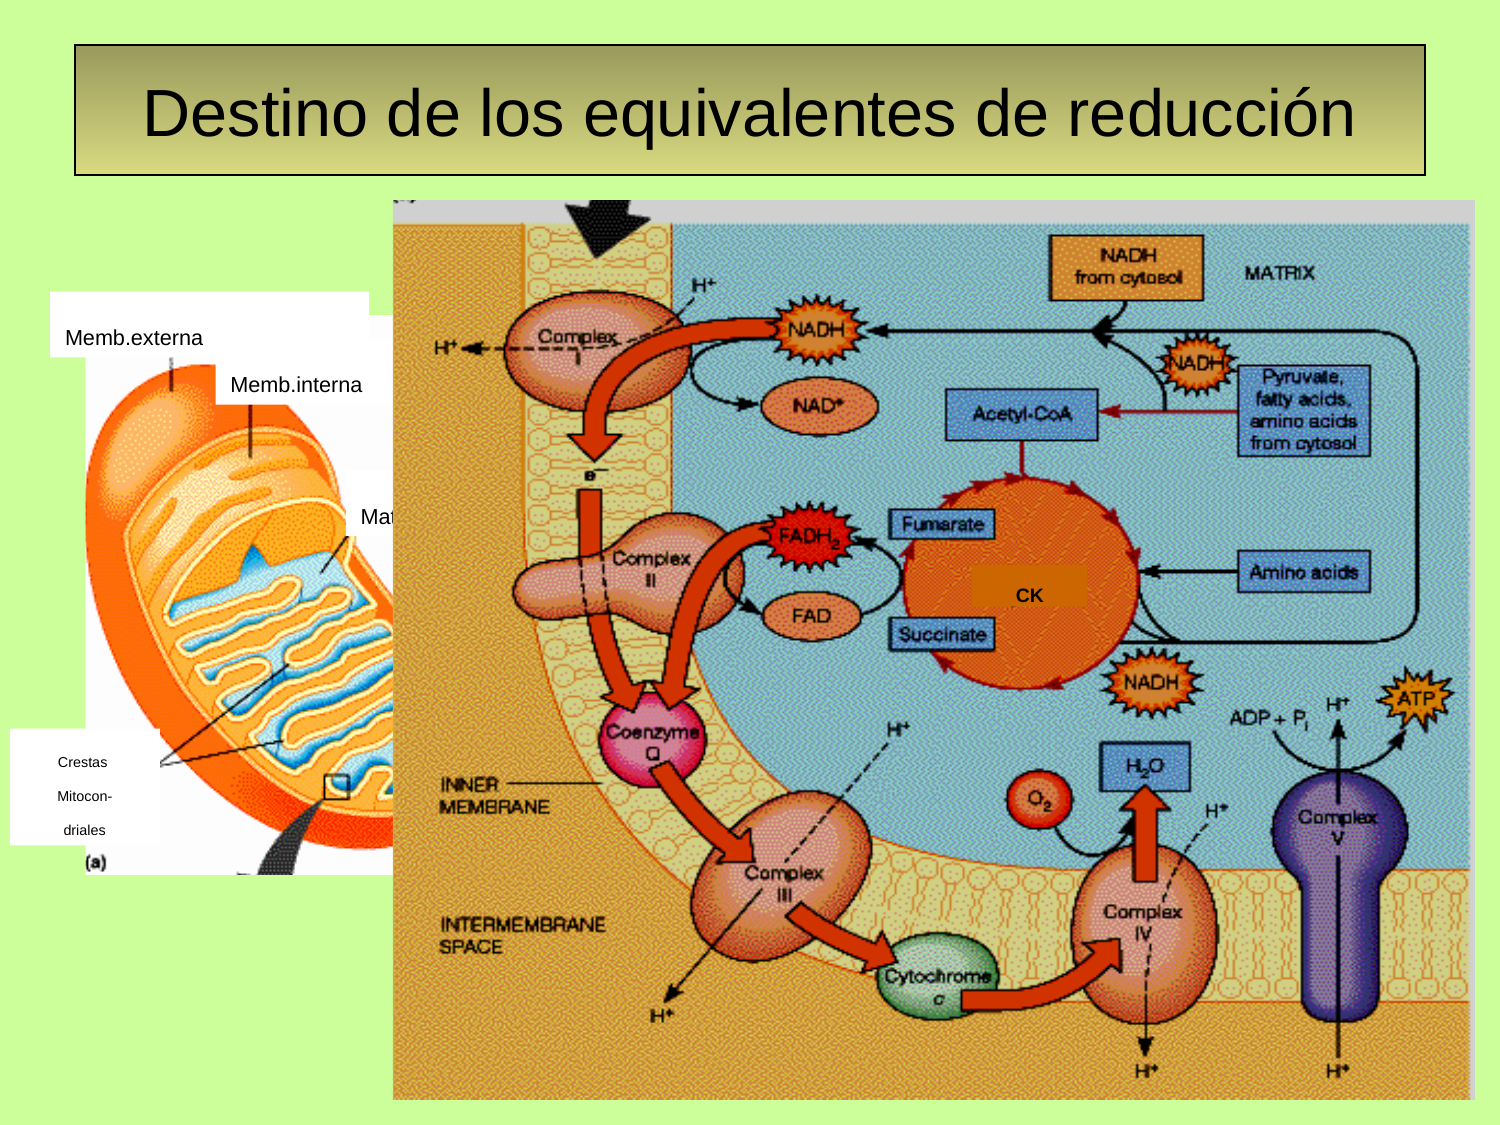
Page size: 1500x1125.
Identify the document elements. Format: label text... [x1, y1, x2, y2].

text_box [9, 291, 387, 876]
title Destino de los equivalentes de reducción [74, 44, 1426, 176]
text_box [392, 199, 1476, 1101]
